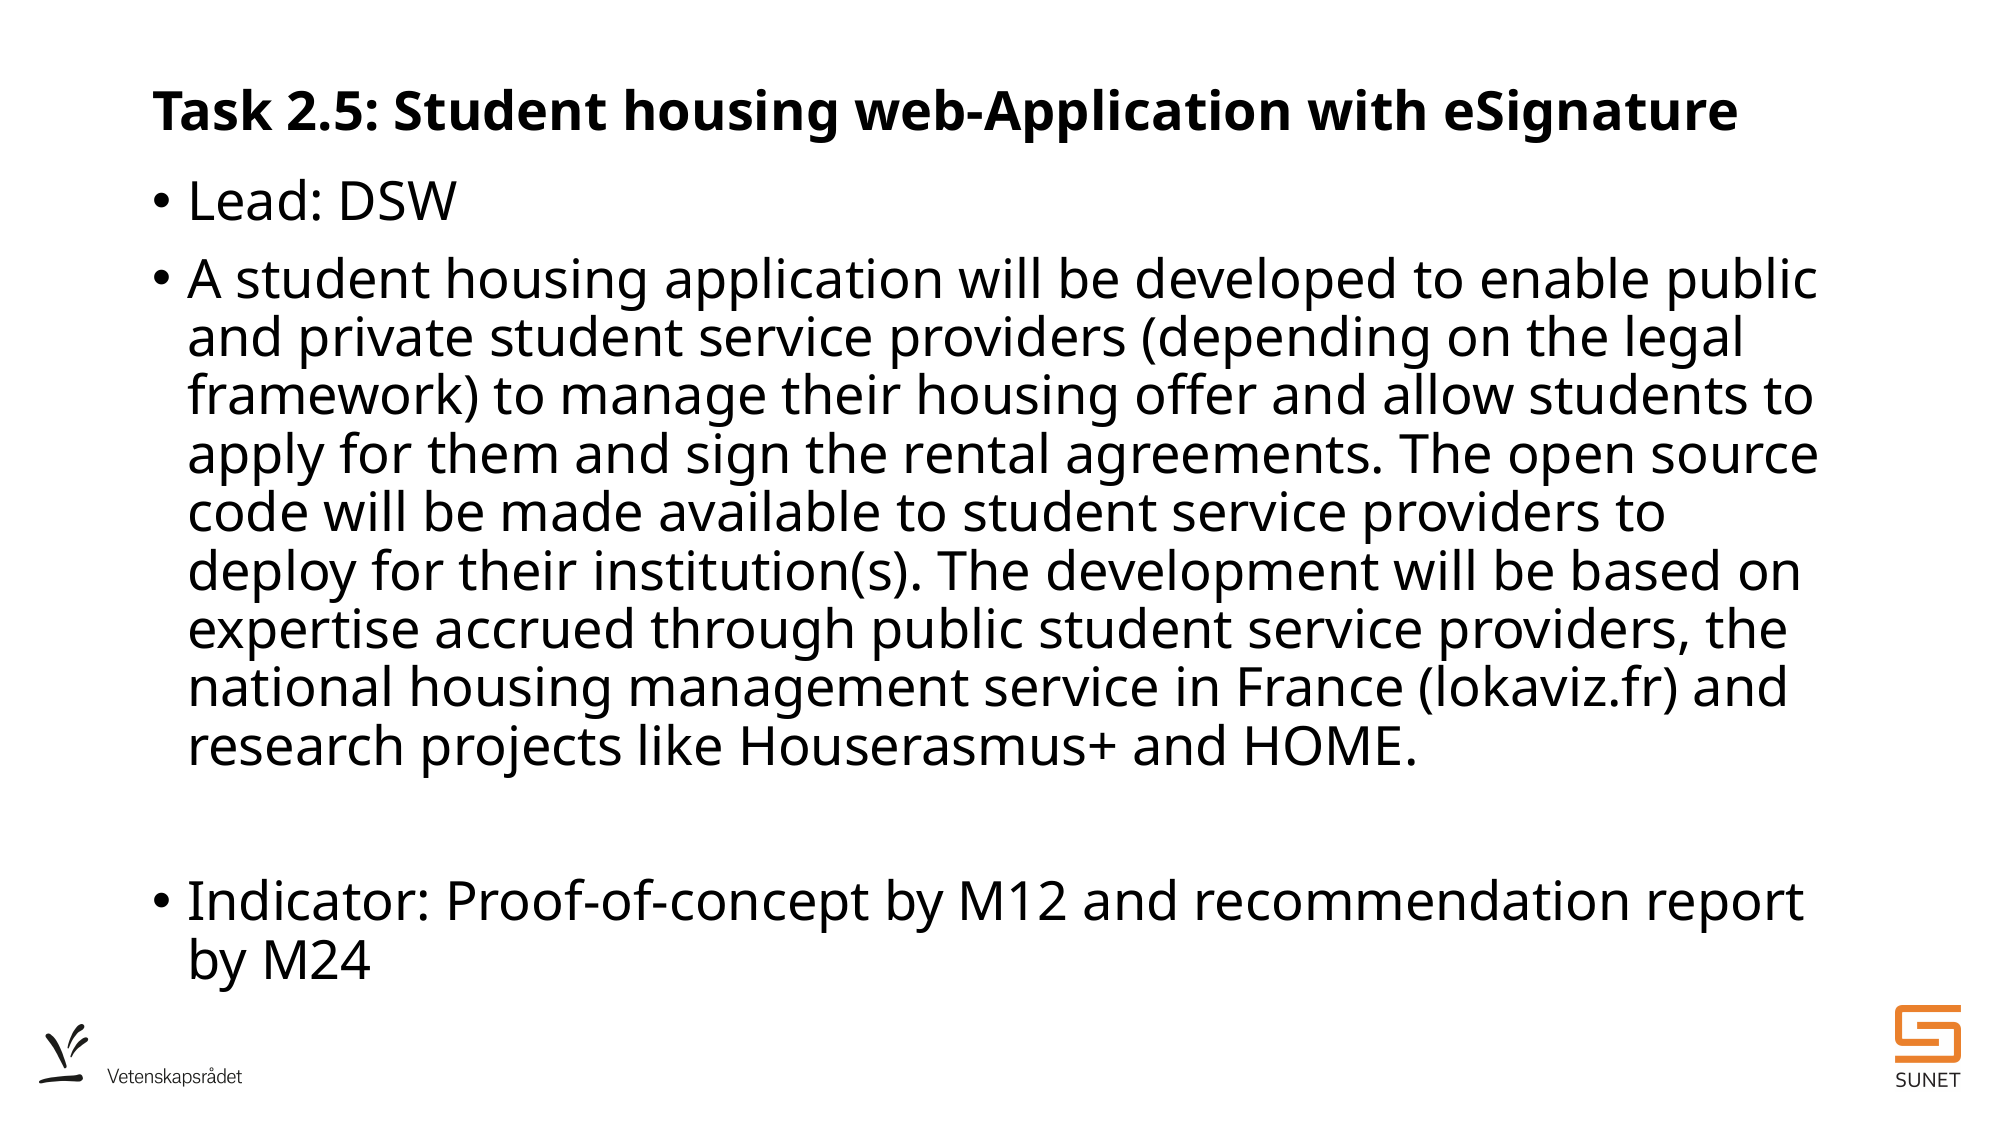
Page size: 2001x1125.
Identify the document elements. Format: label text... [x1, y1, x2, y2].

picture [39, 1024, 242, 1087]
list Lead: DSW A student housing application will be developed to enable public and private student service providers (depending on the legal framework) to manage their housing offer and allow students to apply for them and sign the rental agreements. The open source code will be made available to student service providers to deploy for their institution(s). The development will be based on expertise accrued through public student service providers, the national housing management service in France (lokaviz.fr) and research projects like Houserasmus+ and HOME. Indicator: Proof-of-concept by M12 and recommendation report by M24 [137, 166, 1863, 1014]
picture [1895, 1005, 1961, 1092]
title Task 2.5: Student housing web-Application with eSignature [137, 59, 1863, 166]
